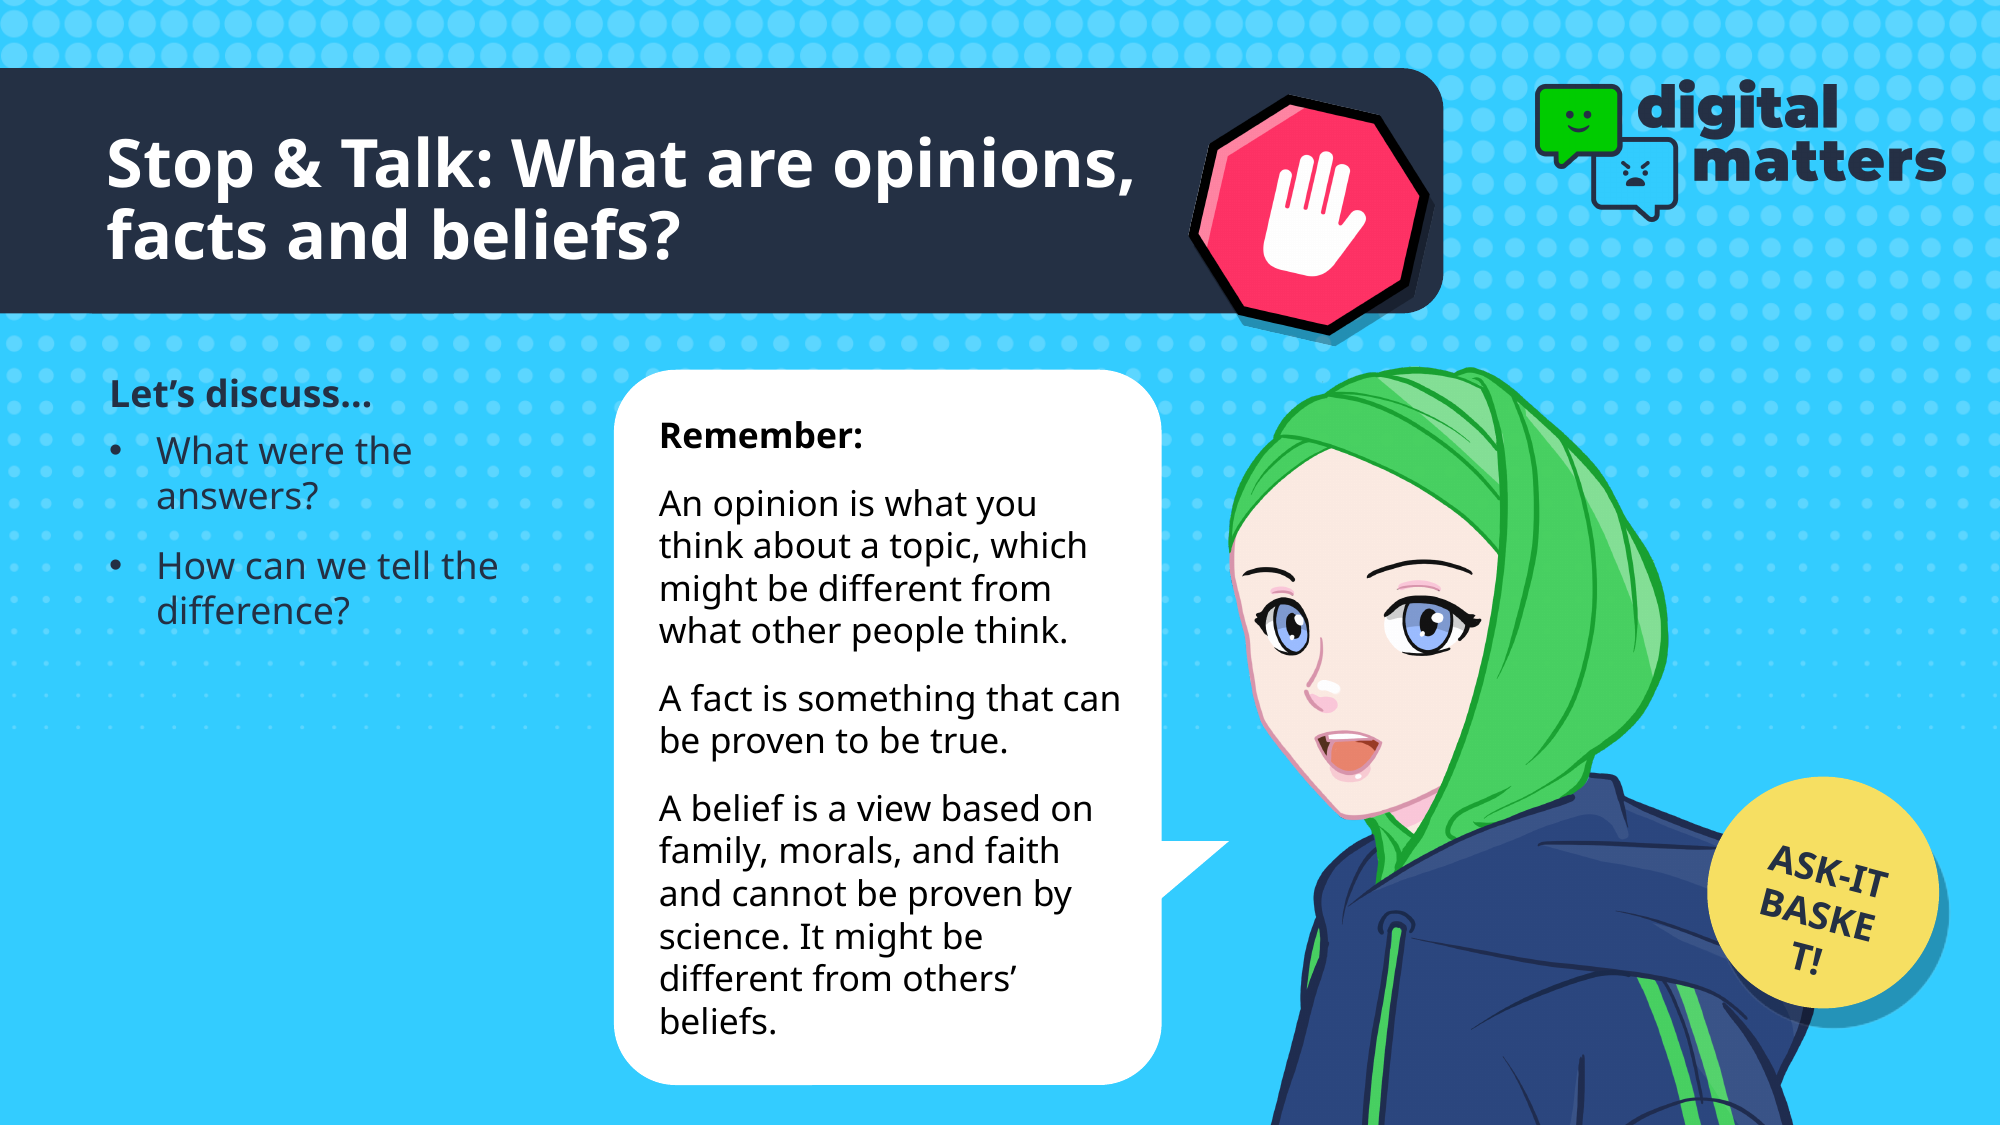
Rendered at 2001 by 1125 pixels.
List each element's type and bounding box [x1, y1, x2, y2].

picture [0, 0, 2000, 1125]
text_box [1707, 776, 1939, 1009]
text_box [613, 369, 1229, 1085]
